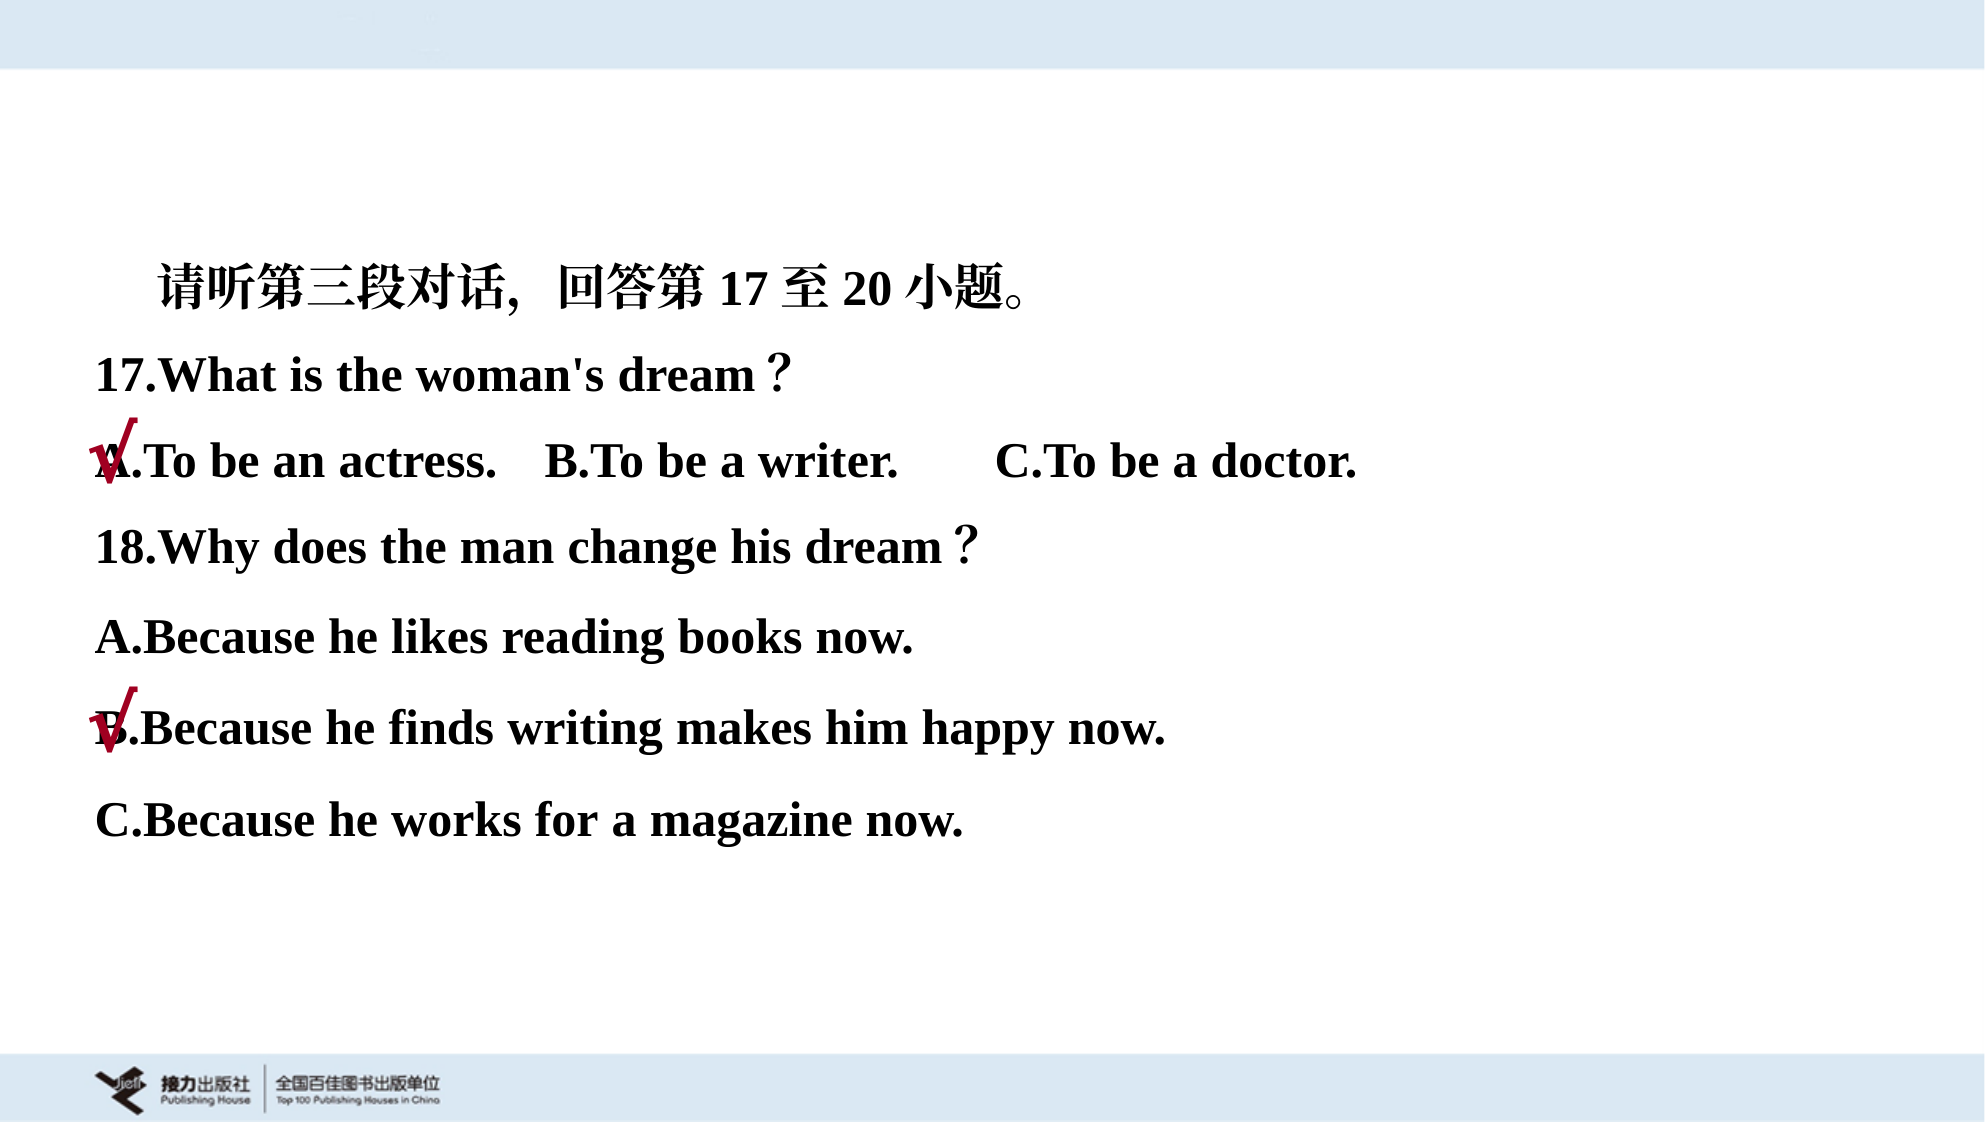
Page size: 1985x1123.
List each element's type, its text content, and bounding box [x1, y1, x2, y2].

text_box √ [86, 674, 139, 768]
text_box A.Because he likes reading books now. B.Because he finds writing makes him happy now. C.Because he works for a magazine now. [94, 571, 1892, 847]
text_box √ [86, 405, 139, 498]
text_box 17.What is the woman's dream？ [94, 313, 1892, 399]
picture [0, 0, 1985, 1122]
text_box 18.Why does the man change his dream？ [94, 485, 1892, 571]
text_box A.To be an actress. B.To be a writer. C.To be a doctor. [94, 399, 1892, 485]
text_box 请听第三段对话，回答第17至20小题。 [94, 227, 1892, 313]
